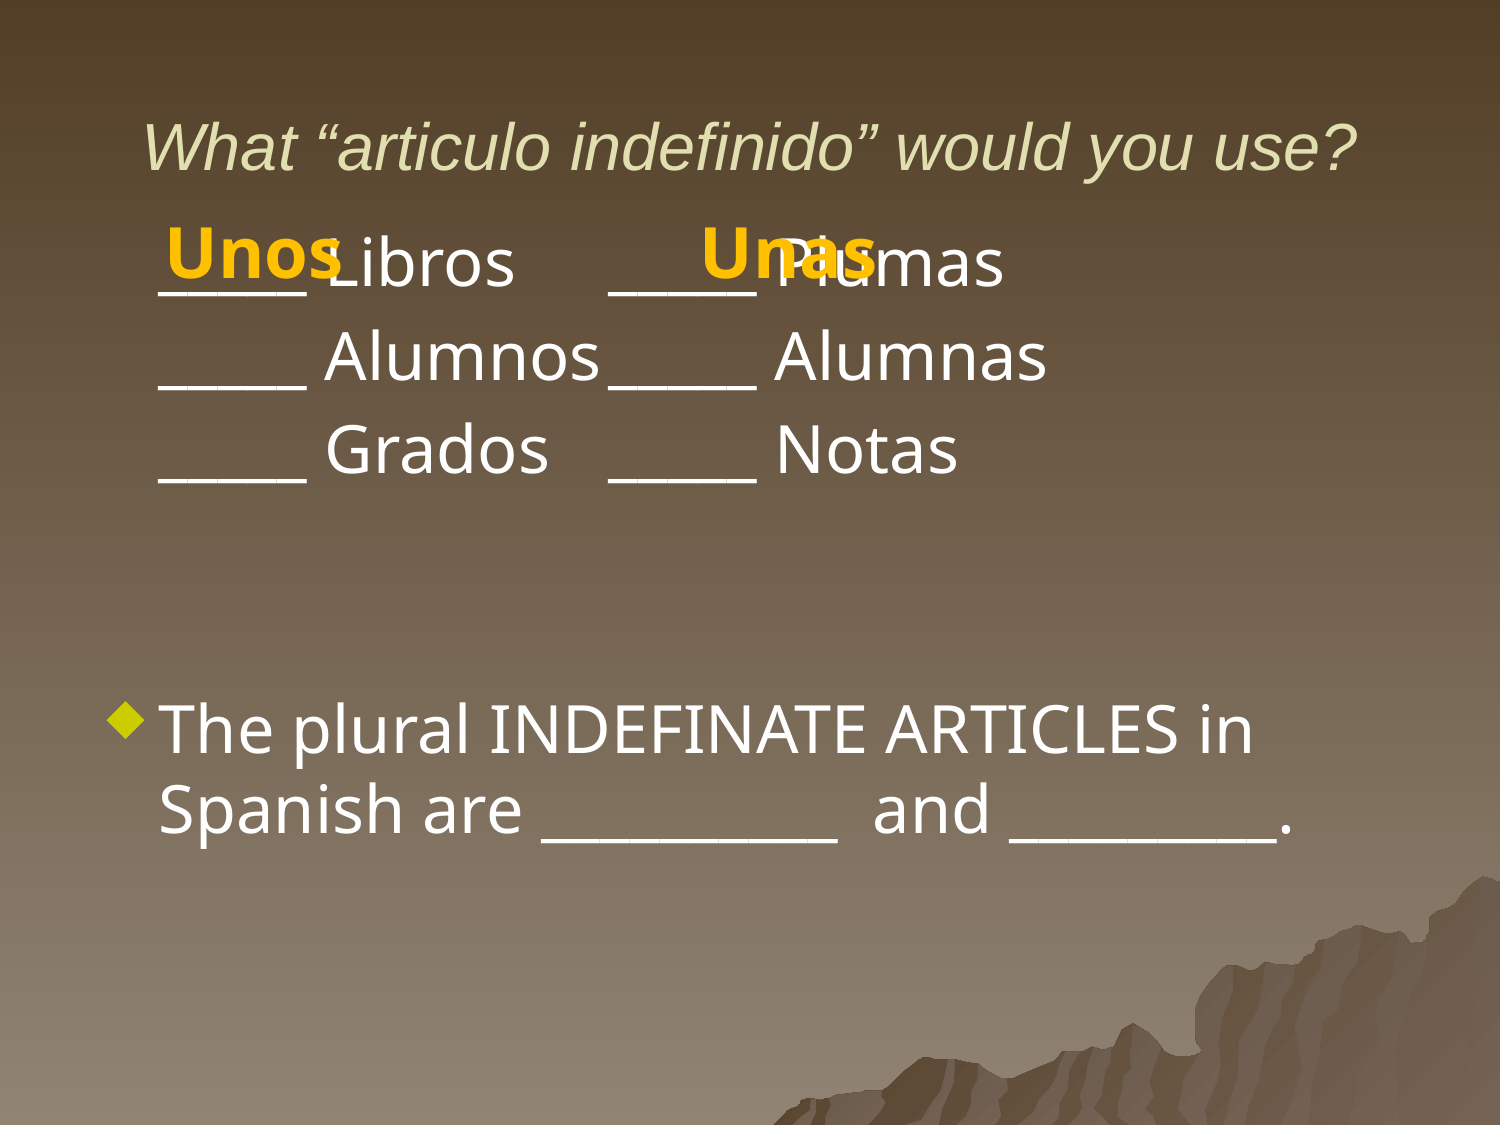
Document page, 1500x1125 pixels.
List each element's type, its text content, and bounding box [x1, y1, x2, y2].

title What “articulo indefinido” would you use? [112, 50, 1388, 238]
list _____ Libros _____ Plumas _____ Alumnos _____ Alumnas _____ Grados _____ Notas The plural INDEFINATE ARTICLES in Spanish are __________ and _________. [87, 212, 1363, 1000]
text_box Unas [684, 199, 975, 300]
text_box Unos [149, 199, 440, 300]
